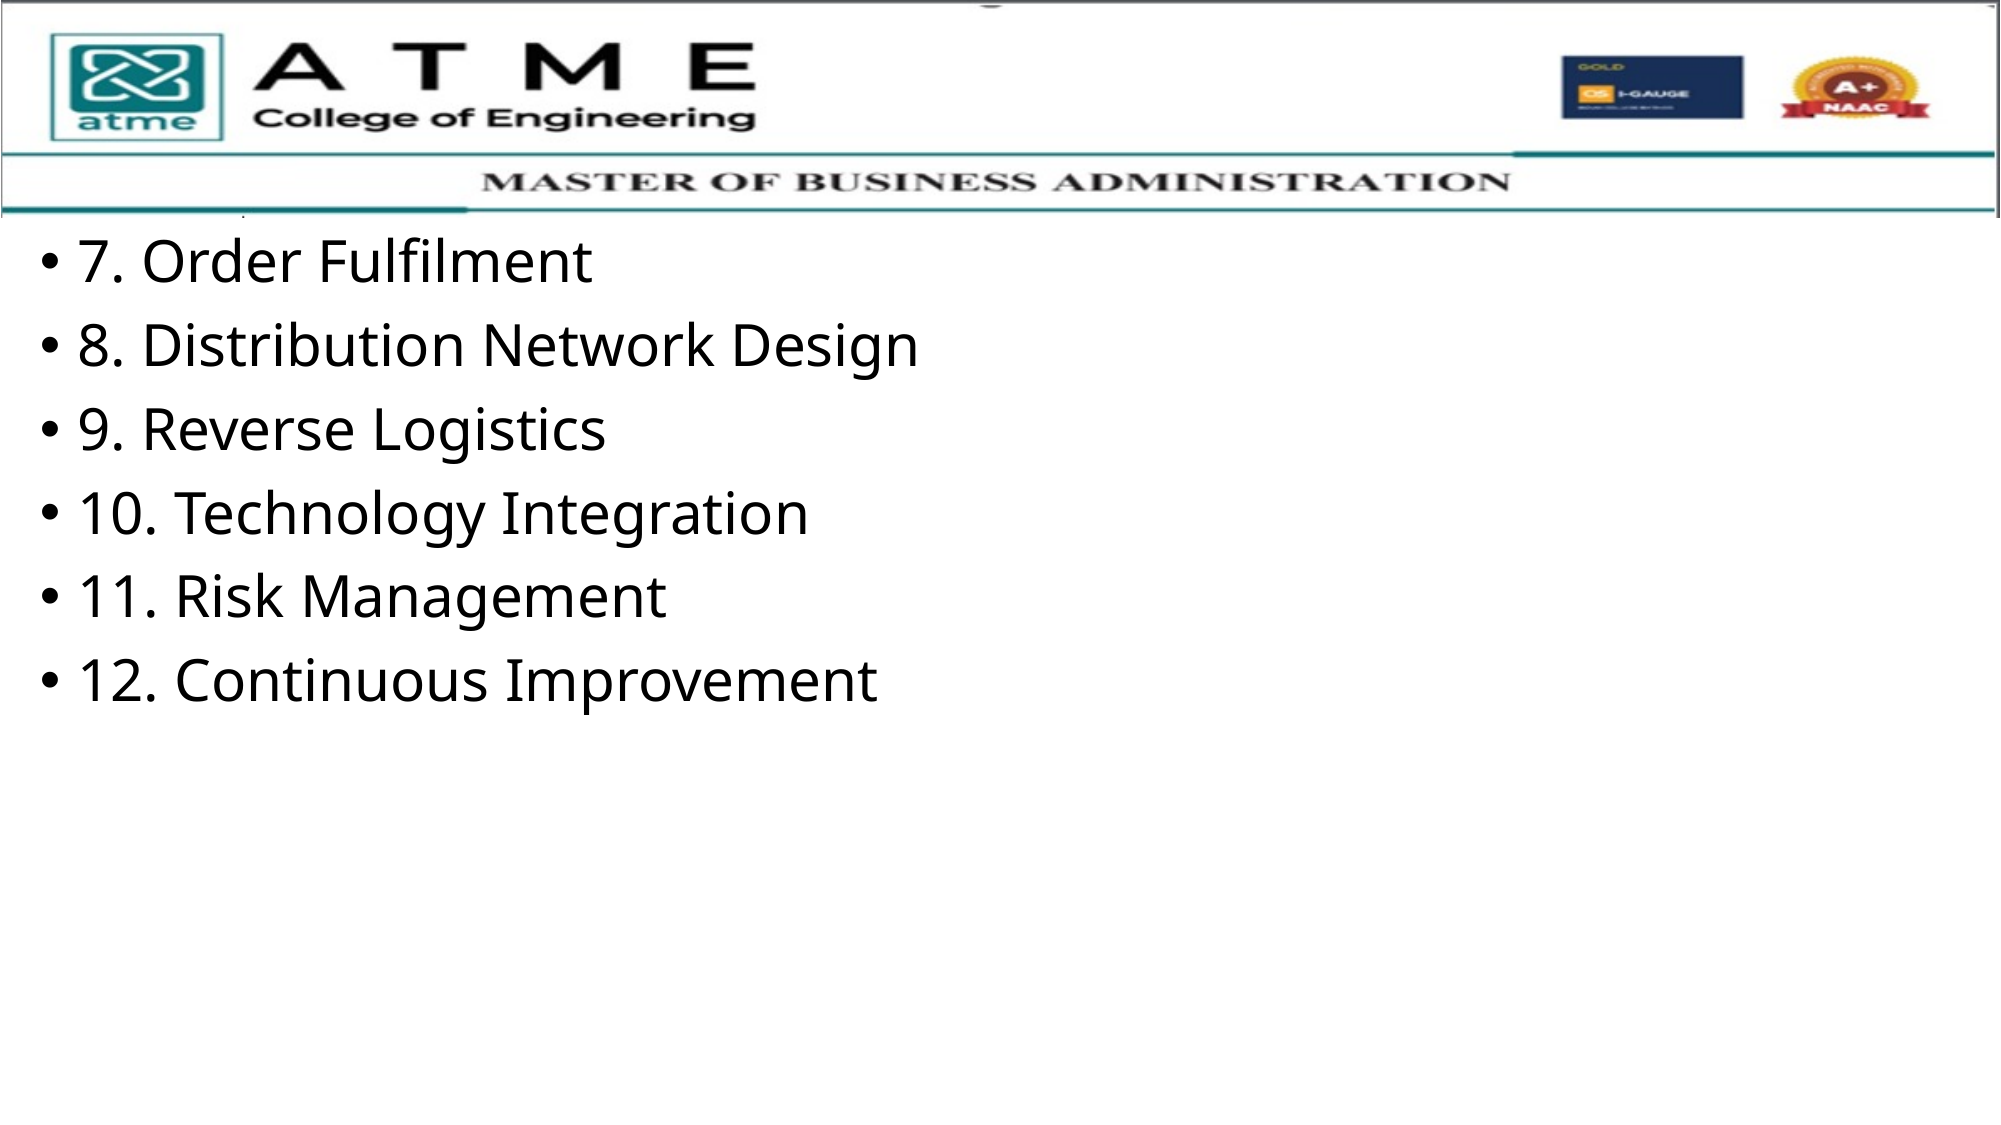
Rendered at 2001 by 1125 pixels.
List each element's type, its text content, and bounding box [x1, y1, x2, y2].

list 7. Order Fulfilment 8. Distribution Network Design 9. Reverse Logistics 10. Technology Integration 11. Risk Management 12. Continuous Improvement [24, 224, 1980, 1087]
picture [1, 0, 2000, 218]
